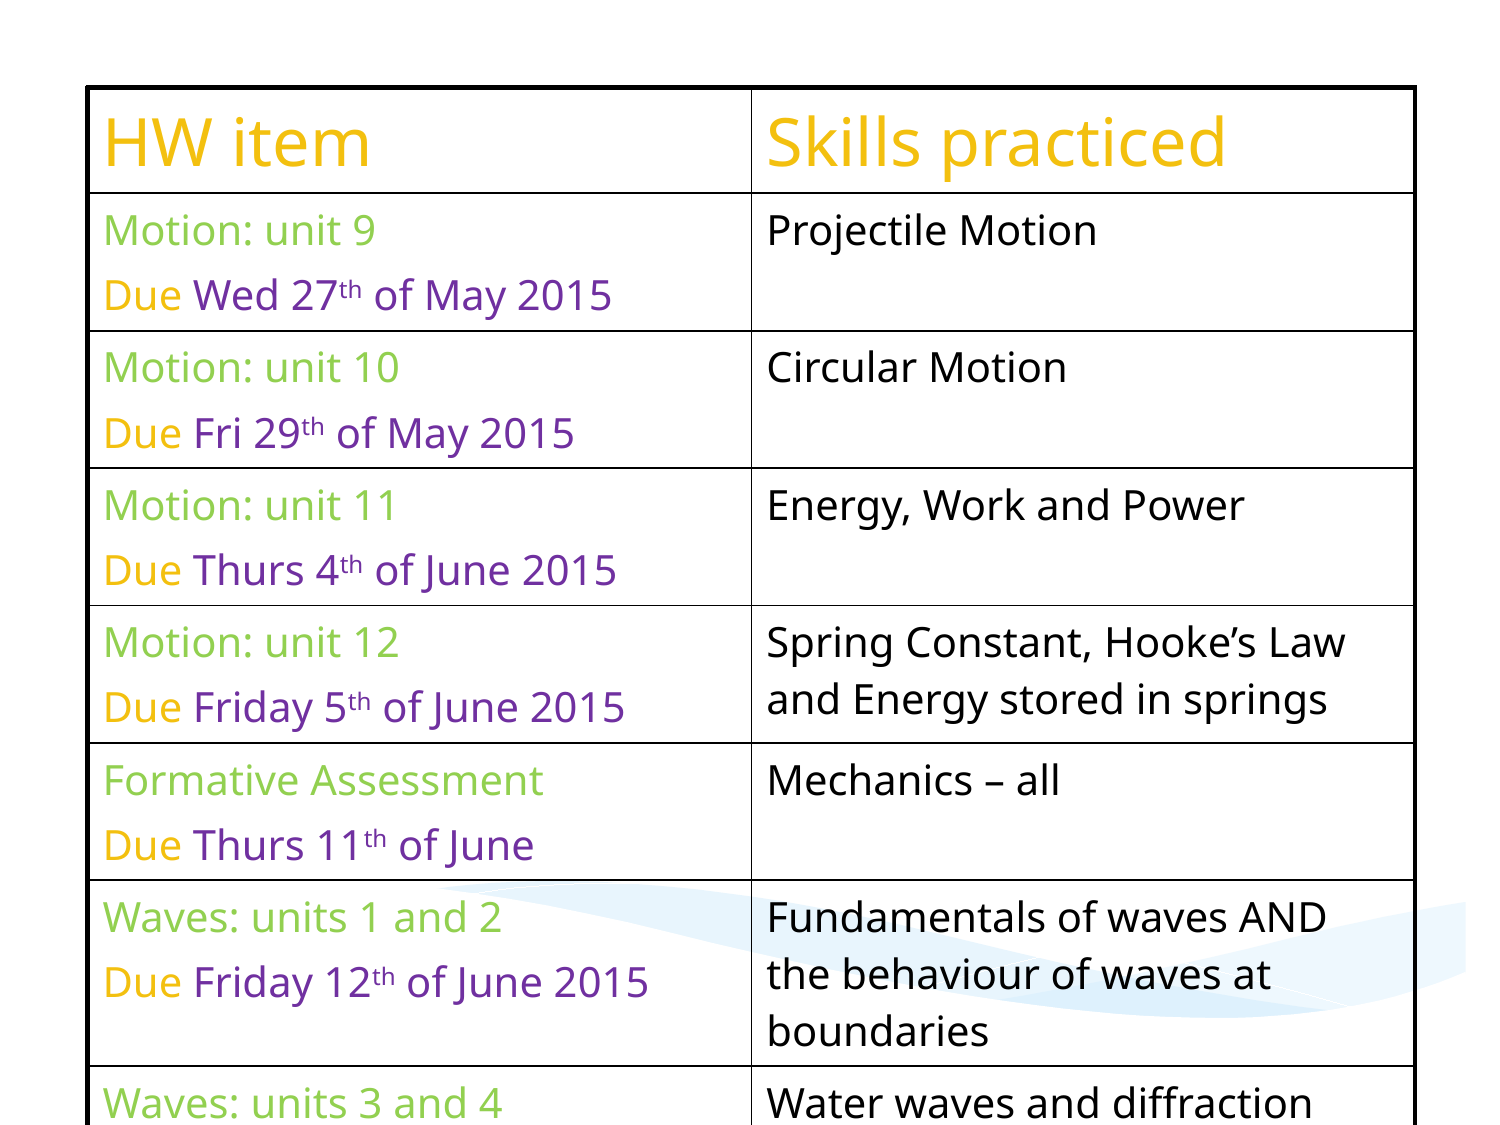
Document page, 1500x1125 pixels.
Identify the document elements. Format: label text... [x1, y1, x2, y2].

table_header HW item [90, 90, 751, 192]
table_header Skills practiced [752, 90, 1413, 192]
table_cell Energy, Work and Power [752, 469, 1413, 605]
table_cell Waves: units 1 and 2 Due Friday 12th of June 2015 [90, 881, 751, 1065]
table_cell Motion: unit 9 Due Wed 27th of May 2015 [90, 194, 751, 330]
table_cell Water waves and diffraction [752, 1067, 1413, 1125]
table_cell Motion: unit 12 Due Friday 5th of June 2015 [90, 606, 751, 742]
table_cell Spring Constant, Hooke’s Law and Energy stored in springs [752, 606, 1413, 742]
table_cell Mechanics – all [752, 744, 1413, 879]
table_cell Motion: unit 11 Due Thurs 4th of June 2015 [90, 469, 751, 605]
table_cell Formative Assessment Due Thurs 11th of June [90, 744, 751, 879]
table_cell Fundamentals of waves AND the behaviour of waves at boundaries [752, 881, 1413, 1065]
table_cell Projectile Motion [752, 194, 1413, 330]
table_cell Waves: units 3 and 4 Due Tuesday 16th of June 2015 [90, 1067, 751, 1125]
table_cell Motion: unit 10 Due Fri 29th of May 2015 [90, 332, 751, 467]
table_cell Circular Motion [752, 332, 1413, 467]
